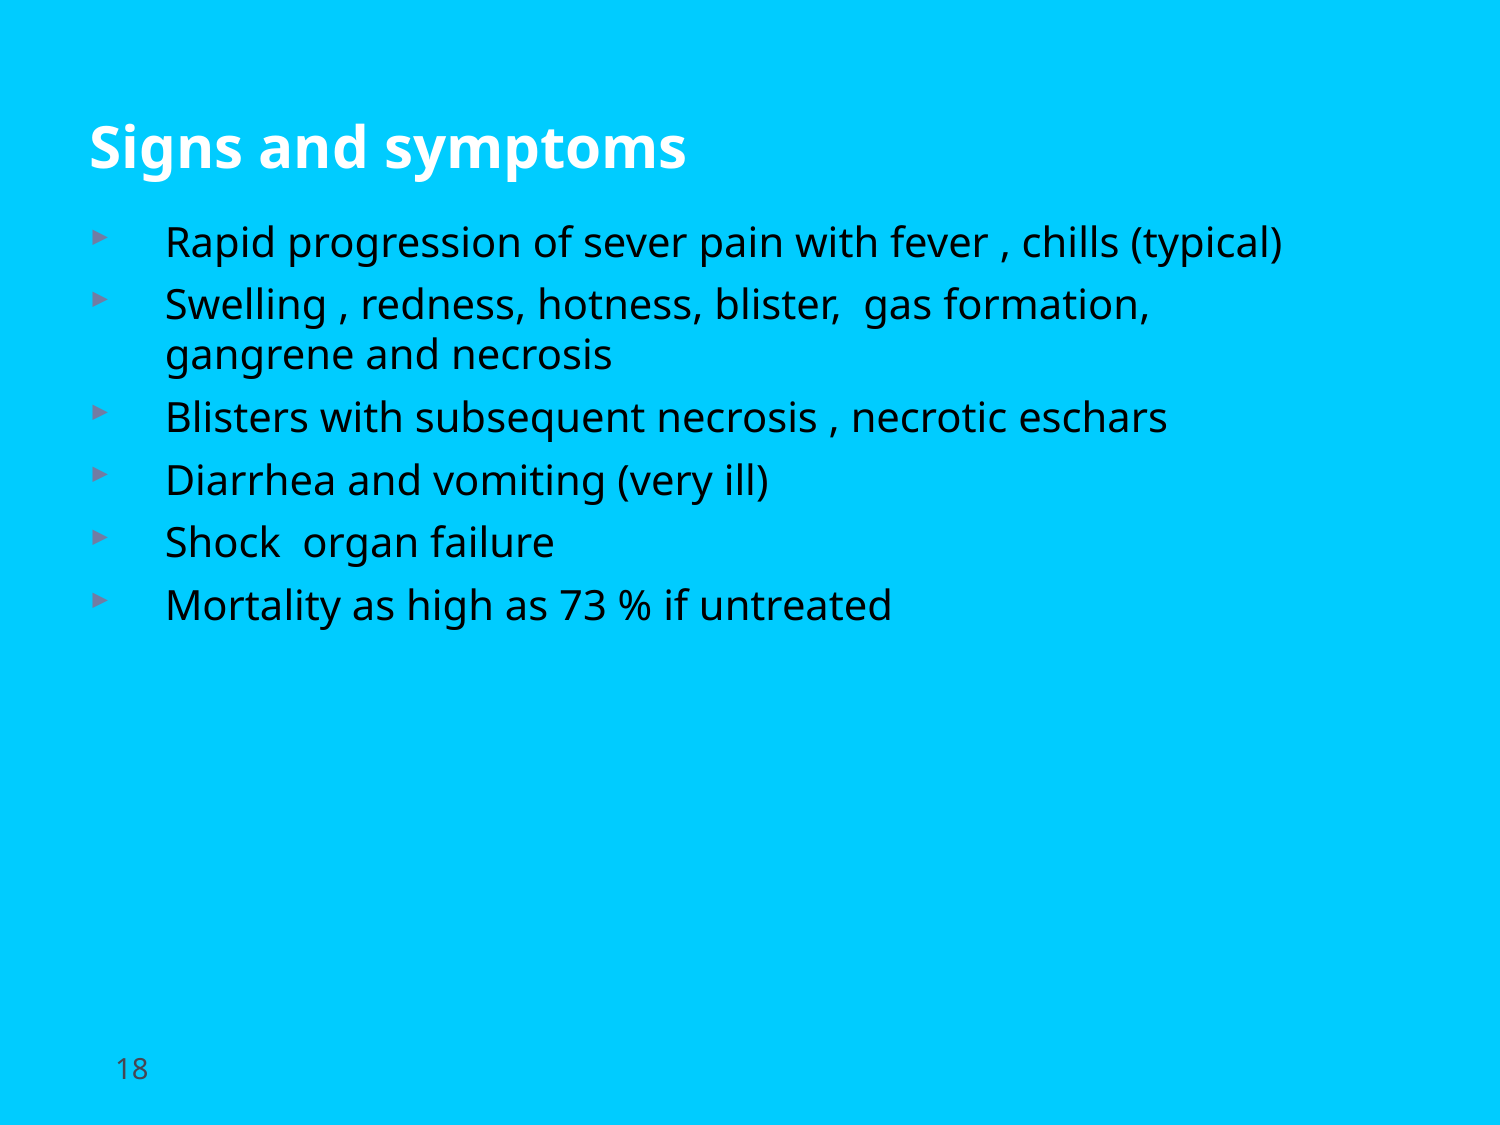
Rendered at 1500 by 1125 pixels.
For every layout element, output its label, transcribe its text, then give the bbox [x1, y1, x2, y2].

title Signs and symptoms [75, 24, 1425, 188]
list Rapid progression of sever pain with fever , chills (typical) Swelling , redness, hotness, blister, gas formation, gangrene and necrosis Blisters with subsequent necrosis , necrotic eschars Diarrhea and vomiting (very ill) Shock organ failure Mortality as high as 73 % if untreated [75, 208, 1365, 1010]
slide_number 18 [100, 1042, 426, 1103]
